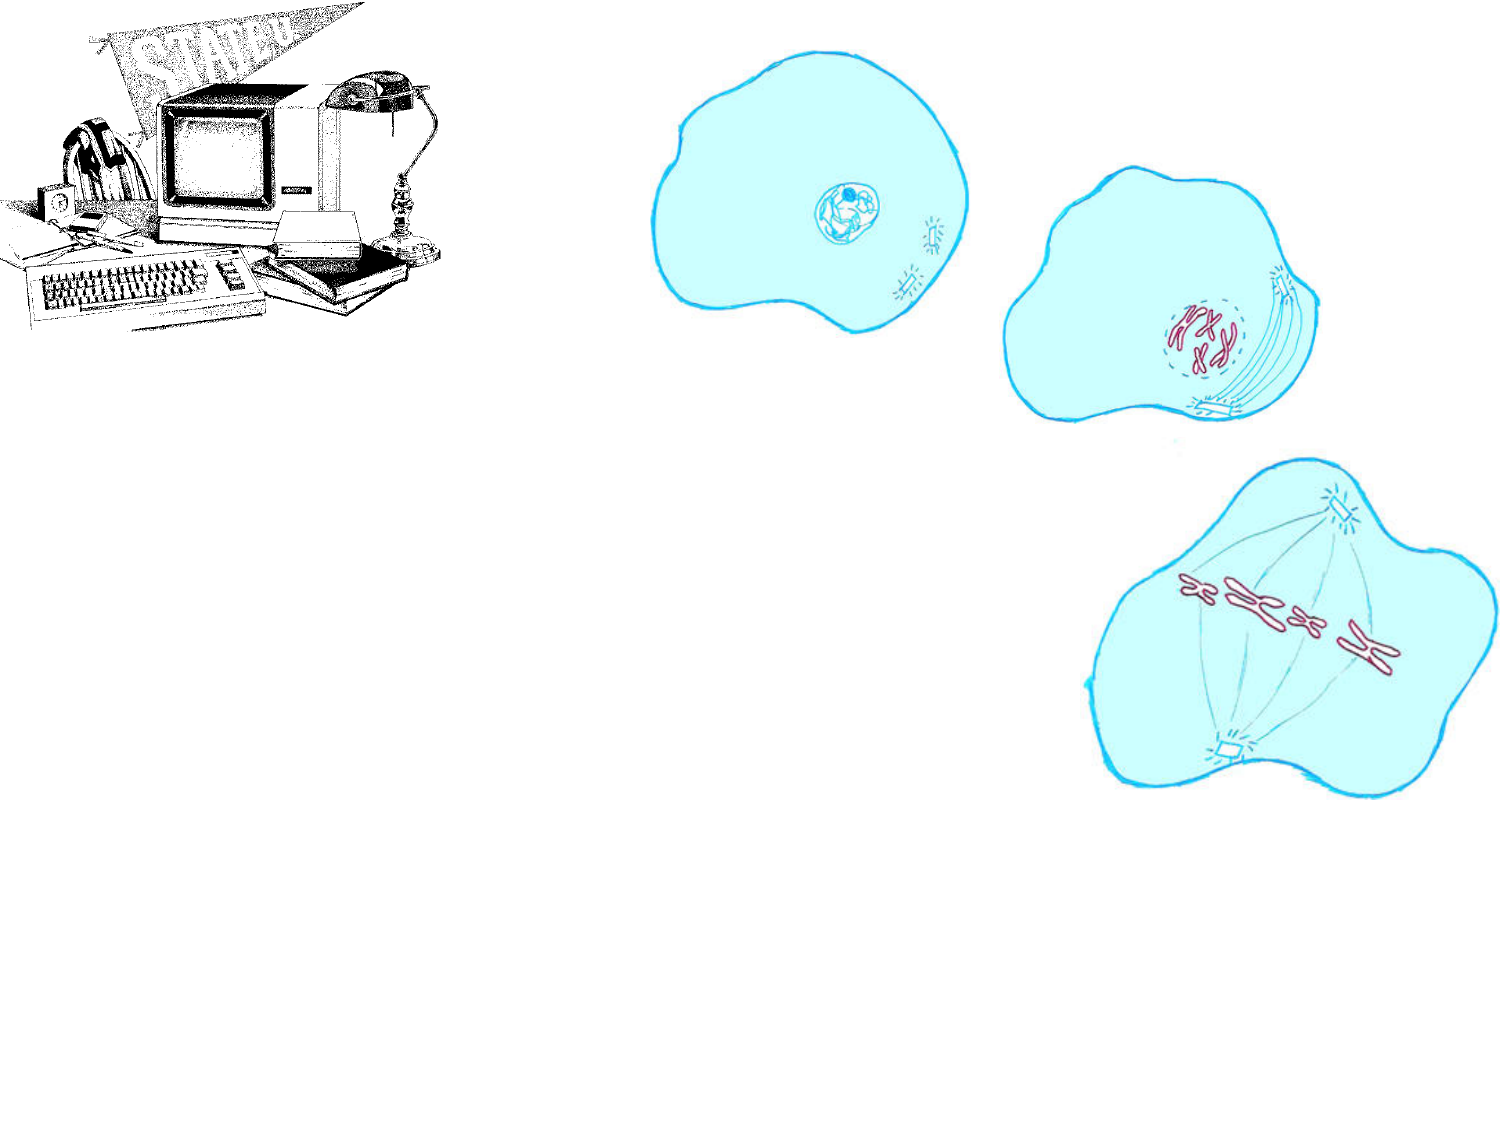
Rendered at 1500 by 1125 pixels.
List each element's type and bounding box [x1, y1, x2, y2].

picture [0, 0, 450, 336]
picture [649, 49, 973, 338]
picture [999, 162, 1323, 426]
picture [1079, 437, 1500, 801]
